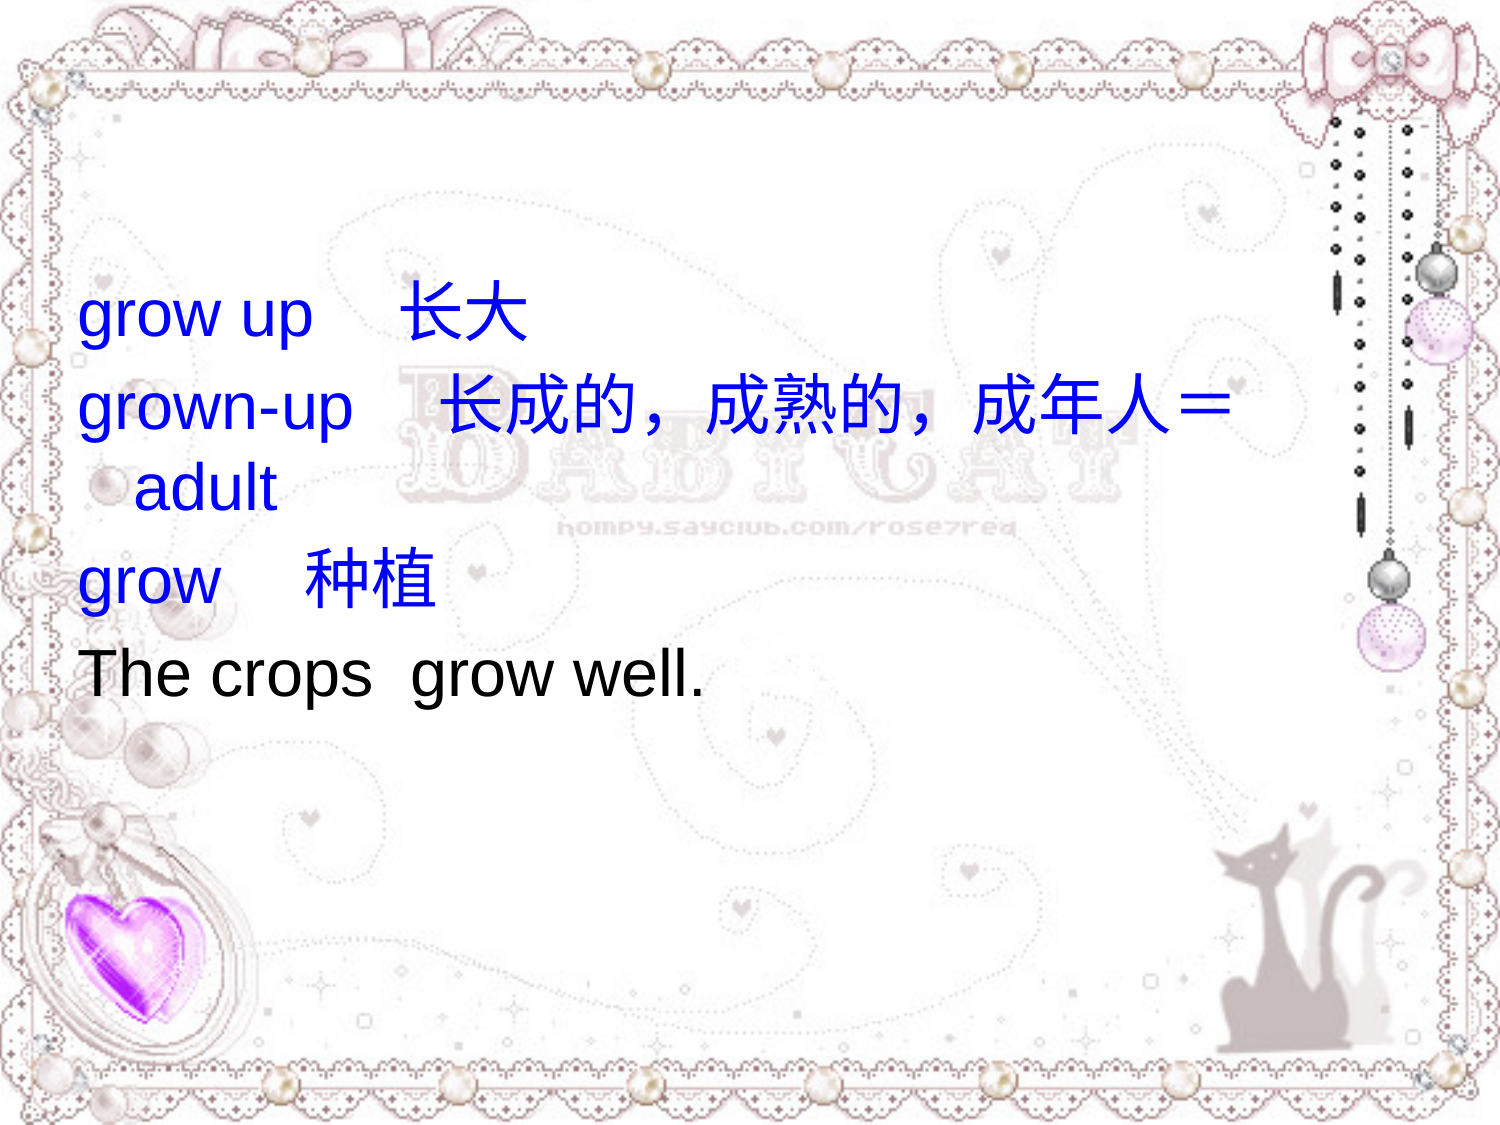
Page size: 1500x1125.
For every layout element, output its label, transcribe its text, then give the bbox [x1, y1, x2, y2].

list grow up 长大 grown-up 长成的，成熟的，成年人＝adult grow 种植 The crops grow well.学科网 [62, 262, 1413, 1005]
picture [0, 0, 1500, 1125]
